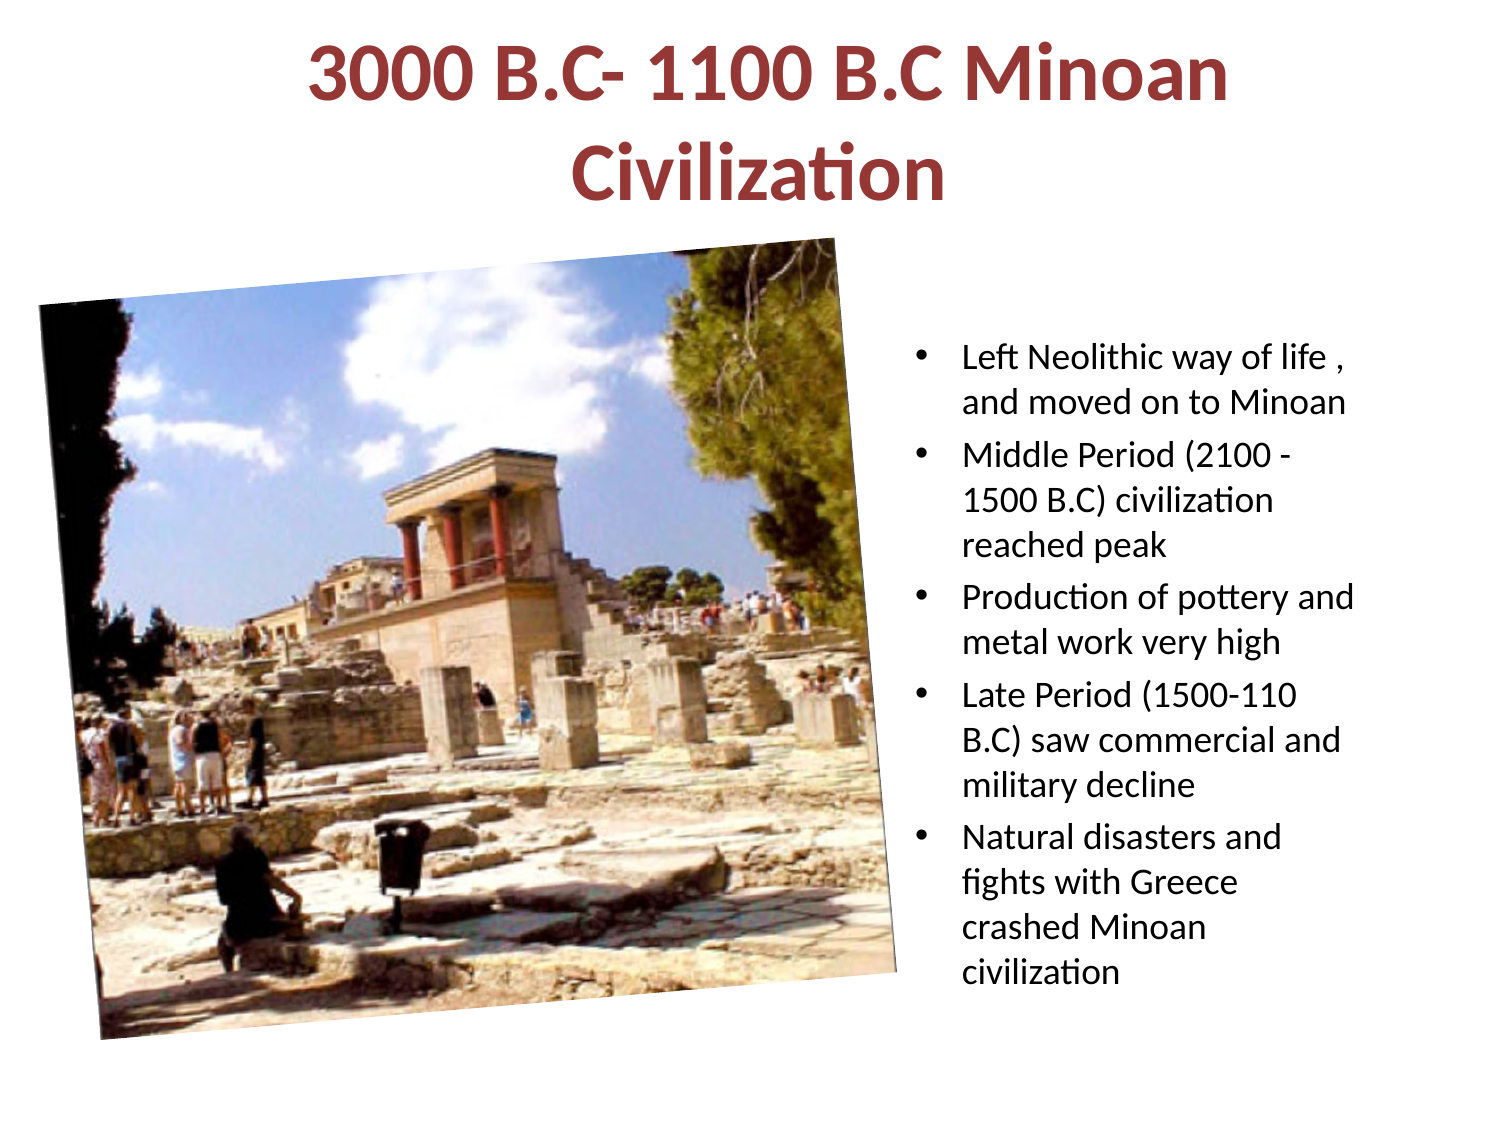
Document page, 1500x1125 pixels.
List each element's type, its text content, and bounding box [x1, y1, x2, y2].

picture [39, 237, 897, 1040]
list Left Neolithic way of life , and moved on to Minoan Middle Period (2100 - 1500 B.C) civilization reached peak Production of pottery and metal work very high Late Period (1500-110 B.C) saw commercial and military decline Natural disasters and fights with Greece crashed Minoan civilization [900, 324, 1375, 1000]
title 3000 B.C- 1100 B.C Minoan Civilization [137, 50, 1400, 225]
